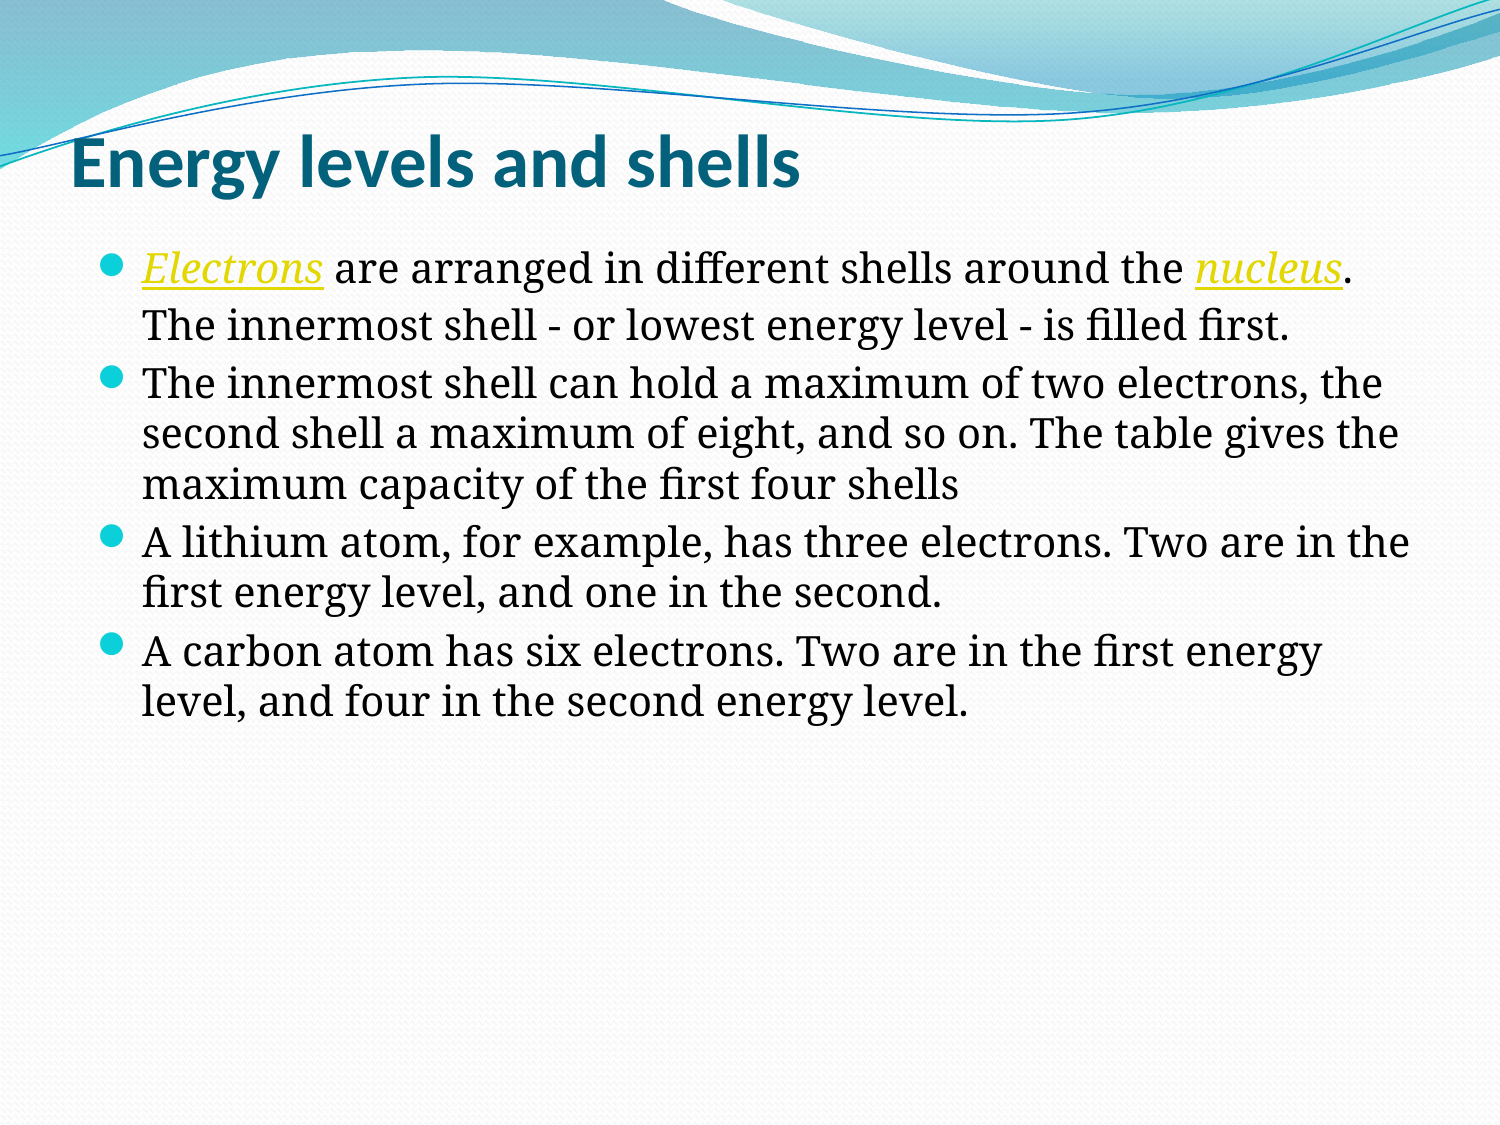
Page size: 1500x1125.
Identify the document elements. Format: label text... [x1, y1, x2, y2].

title Energy levels and shells [70, 105, 1421, 293]
list Electrons are arranged in different shells around the nucleus. The innermost shell - or lowest energy level - is filled first. The innermost shell can hold a maximum of two electrons, the second shell a maximum of eight, and so on. The table gives the maximum capacity of the first four shells A lithium atom, for example, has three electrons. Two are in the first energy level, and one in the second. A carbon atom has six electrons. Two are in the first energy level, and four in the second energy level. [82, 234, 1432, 955]
